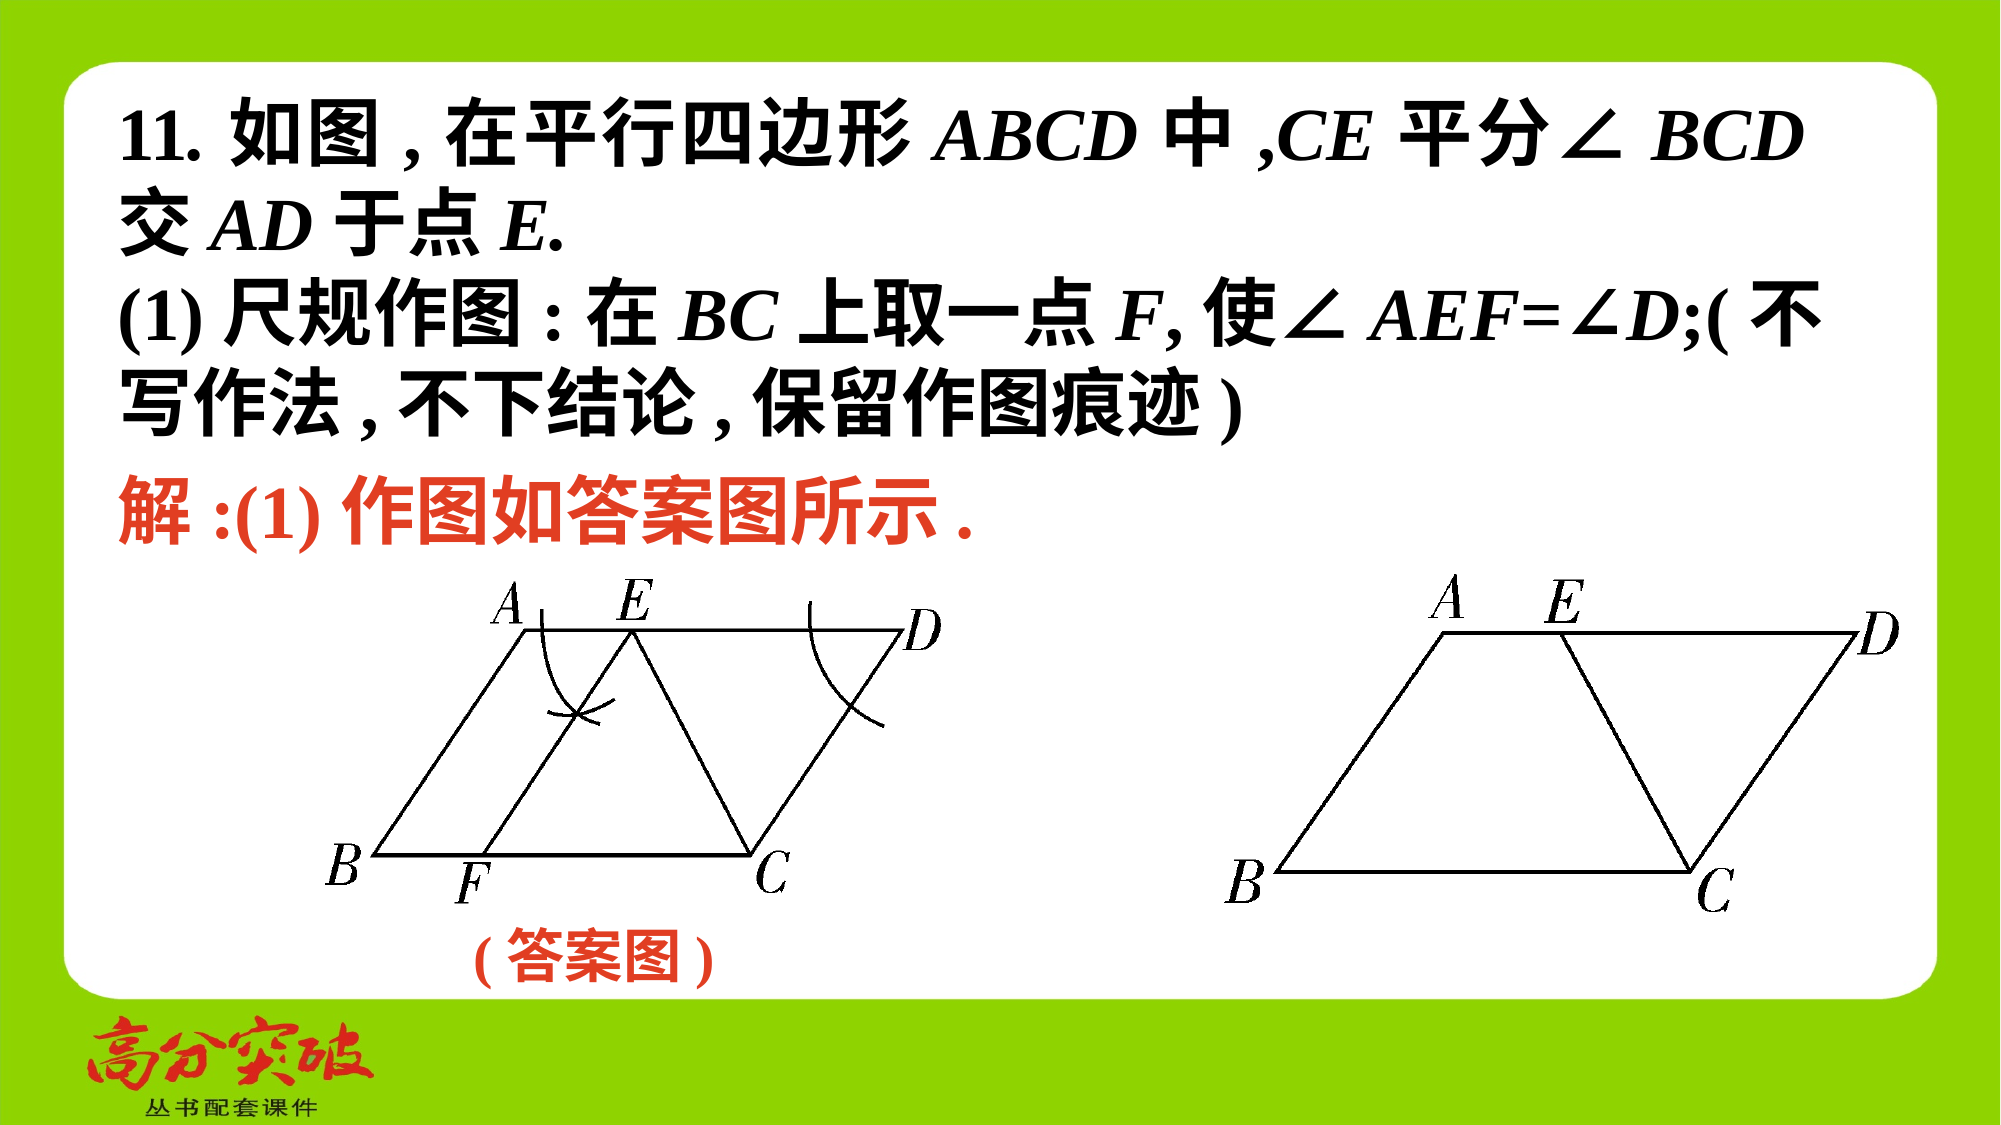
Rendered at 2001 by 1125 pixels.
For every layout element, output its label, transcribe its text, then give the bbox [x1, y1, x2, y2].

text_box 11.如图,在平行四边形ABCD中,CE平分∠BCD交AD于点E. (1)尺规作图:在BC上取一点F,使∠AEF=∠D;(不写作法,不下结论,保留作图痕迹) [102, 78, 1839, 453]
picture [0, 0, 2001, 1125]
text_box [325, 579, 941, 998]
text_box 解:(1)作图如答案图所示. [102, 456, 1104, 562]
